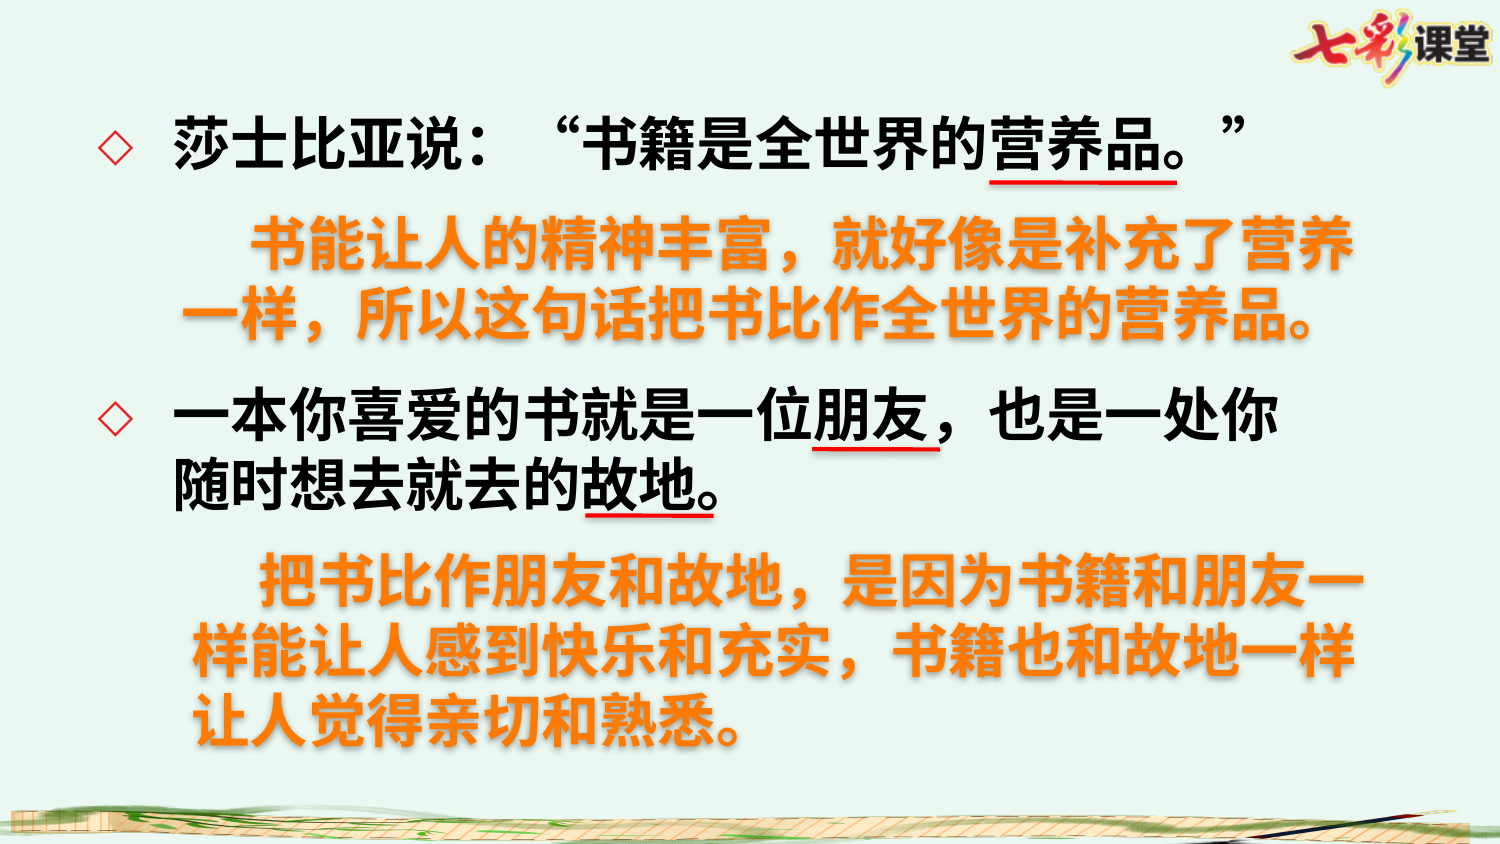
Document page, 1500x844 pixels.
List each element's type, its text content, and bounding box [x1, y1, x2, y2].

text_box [82, 370, 1324, 528]
picture [0, 732, 1500, 844]
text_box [82, 99, 1324, 186]
text_box 把书比作朋友和故地，是因为书籍和朋友一样能让人感到快乐和充实，书籍也和故地一样让人觉得亲切和熟悉。 [176, 536, 1381, 763]
text_box 书能让人的精神丰富，就好像是补充了营养一样，所以这句话把书比作全世界的营养品。 [166, 199, 1407, 355]
picture [1289, 8, 1495, 89]
